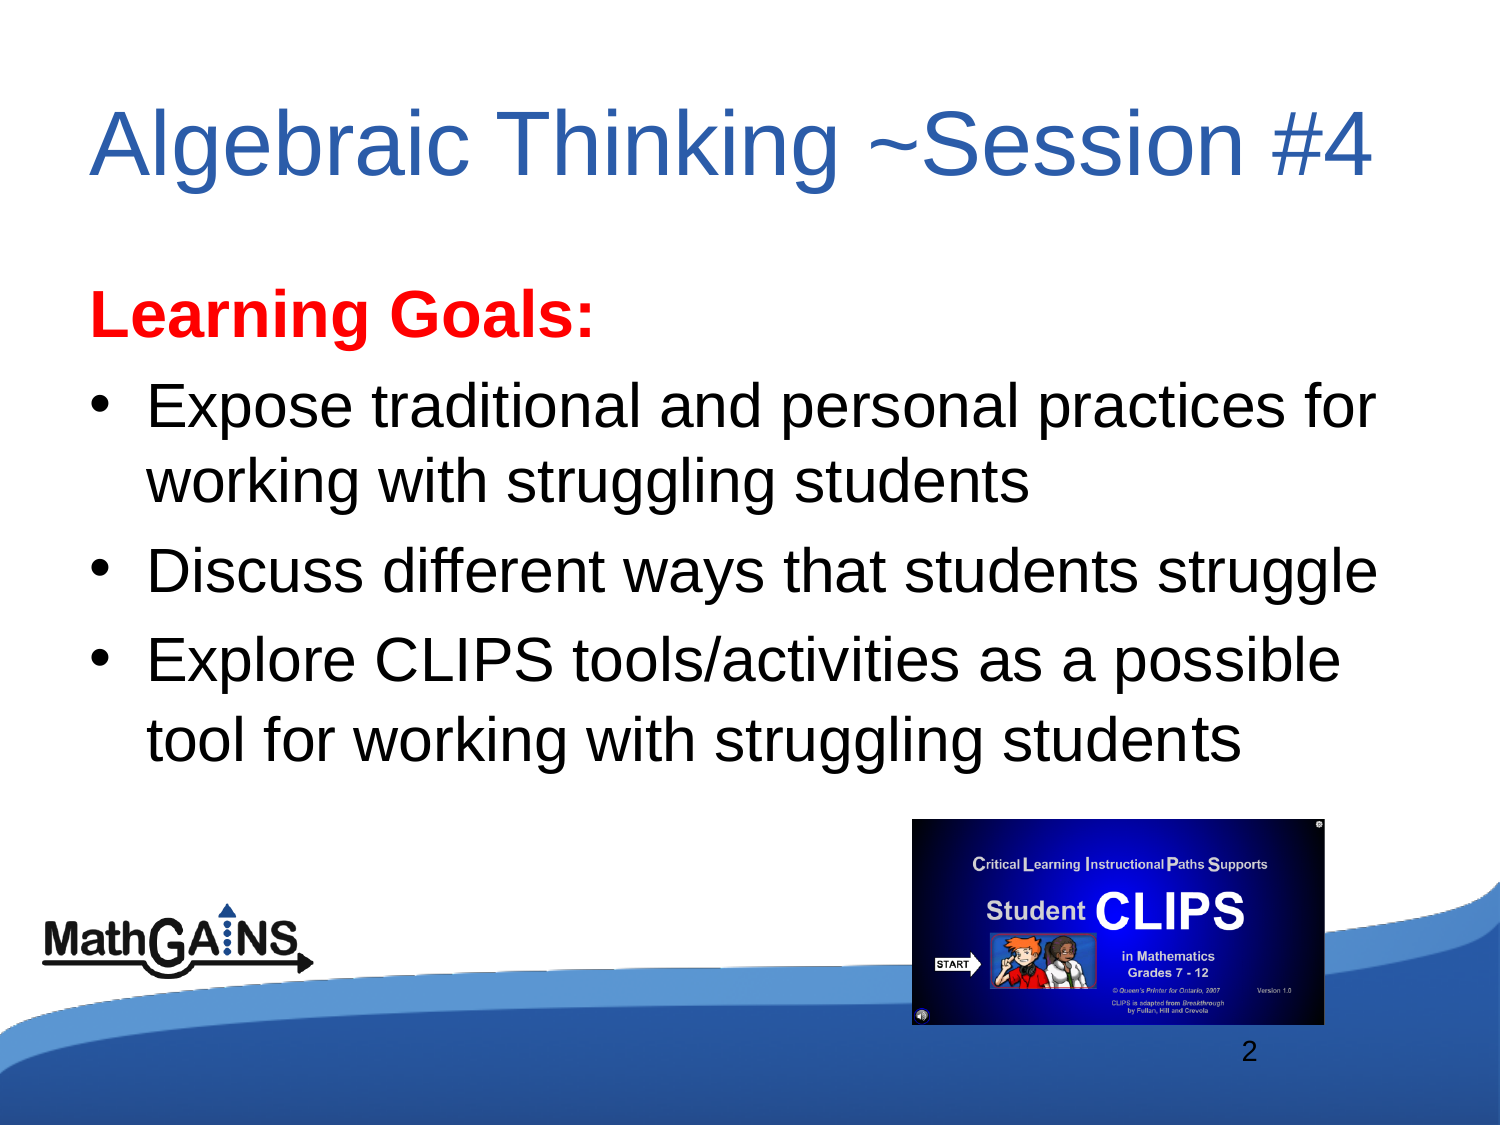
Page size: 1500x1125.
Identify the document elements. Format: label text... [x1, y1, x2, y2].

list Learning Goals: Expose traditional and personal practices for working with struggling students Discuss different ways that students struggle Explore CLIPS tools/activities as a possible tool for working with struggling students [74, 262, 1426, 876]
title Algebraic Thinking ~Session #4 [74, 14, 1426, 262]
picture [0, 819, 1500, 1125]
